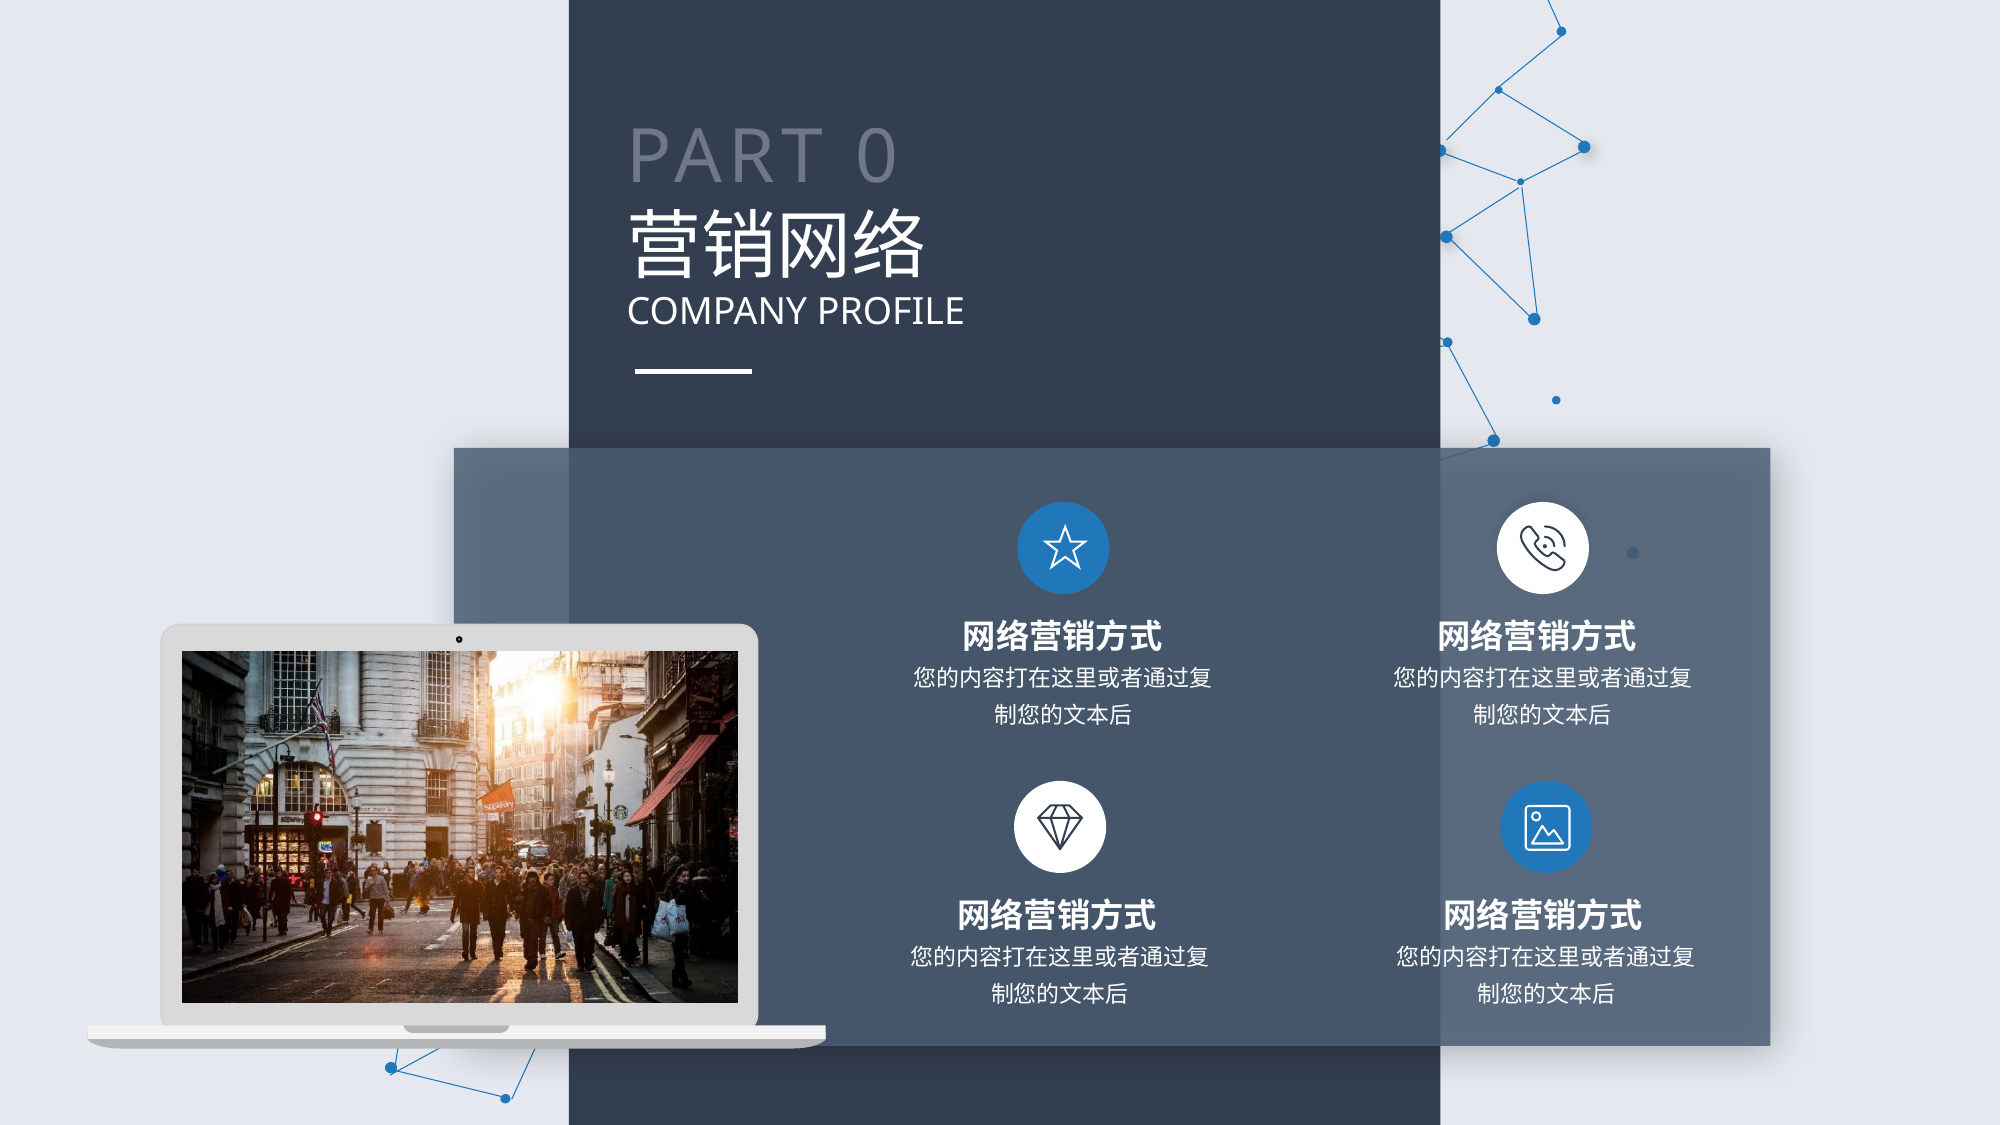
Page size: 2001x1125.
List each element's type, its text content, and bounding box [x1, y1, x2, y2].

text_box 您的内容打在这里或者通过复制您的文本后 [1368, 644, 1717, 738]
text_box 网络营销方式 [1428, 886, 1659, 941]
text_box 网络营销方式 [942, 886, 1172, 941]
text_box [1017, 501, 1110, 595]
text_box 网络营销方式 [1422, 607, 1652, 662]
text_box 您的内容打在这里或者通过复制您的文本后 [886, 923, 1235, 1017]
text_box 您的内容打在这里或者通过复制您的文本后 [889, 644, 1238, 738]
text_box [1500, 780, 1593, 873]
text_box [1496, 501, 1589, 595]
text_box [87, 623, 826, 1049]
text_box 网络营销方式 [948, 607, 1178, 663]
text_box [1014, 780, 1107, 873]
text_box 您的内容打在这里或者通过复制您的文本后 [1372, 923, 1721, 1017]
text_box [611, 99, 1278, 372]
picture [182, 651, 738, 1003]
text_box [453, 447, 1771, 1047]
